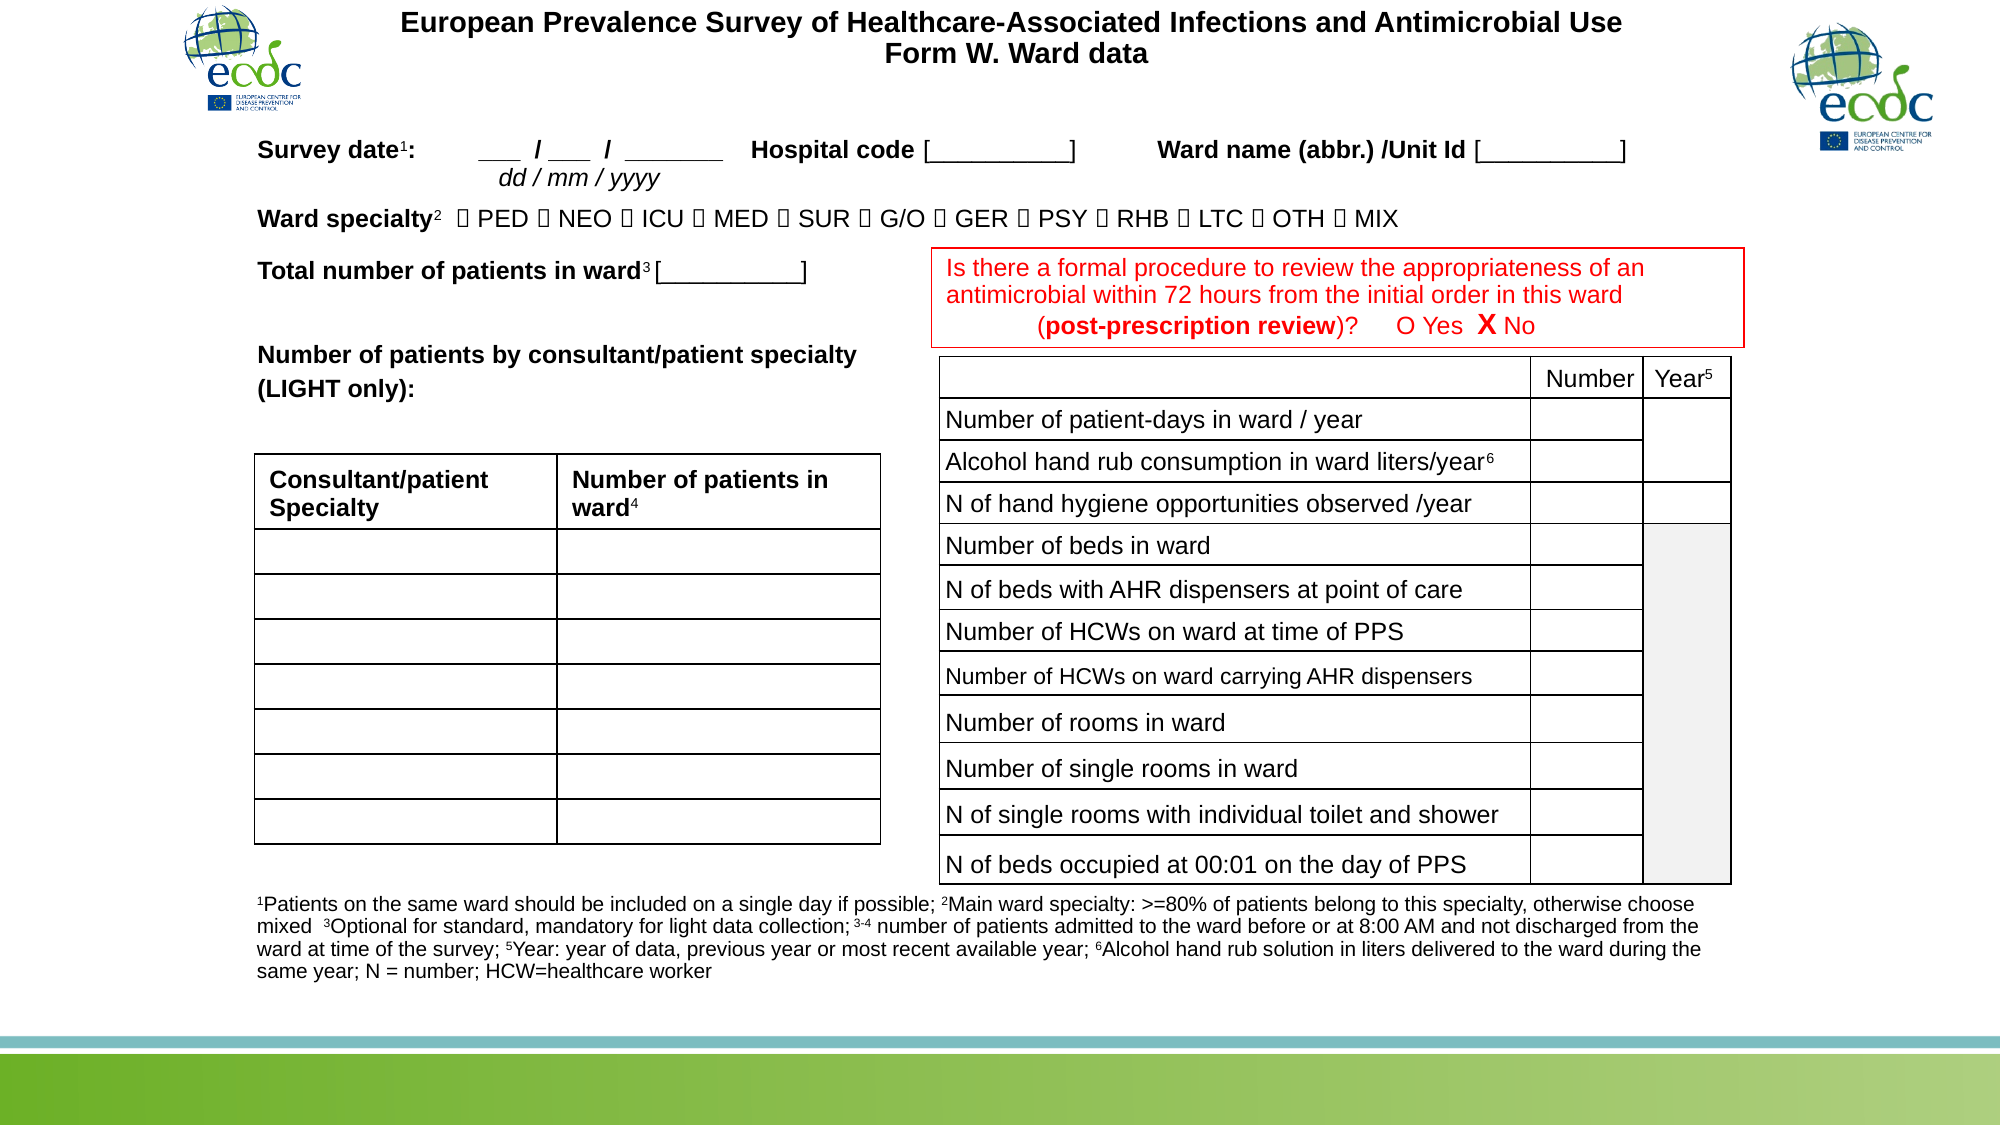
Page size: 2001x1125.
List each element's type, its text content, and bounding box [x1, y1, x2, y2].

table_cell [558, 530, 880, 573]
text_box 1Patients on the same ward should be included on a single day if possible; 2Main ward specialty: >=80% of patients belong to this specialty, otherwise choose mixed 3Optional for standard, mandatory for light data collection; 3-4 number of patients admitted to the ward before or at 8:00 AM and not discharged from the ward at time of the survey; 5Year: year of data, previous year or most recent available year; 6Alcohol hand rub solution in liters delivered to the ward during the same year; N = number; HCW=healthcare worker [242, 886, 1755, 991]
table_header Year5 [1644, 357, 1730, 397]
table_cell [1531, 696, 1642, 742]
table_cell [255, 710, 556, 753]
table_cell [1531, 399, 1642, 439]
table_cell [558, 755, 880, 798]
table_cell [1644, 524, 1730, 883]
table_cell [255, 800, 556, 843]
table_cell [558, 710, 880, 753]
table_cell Number of single rooms in ward [940, 743, 1530, 788]
table_cell [255, 755, 556, 798]
table_cell [255, 665, 556, 708]
table_cell [1531, 652, 1642, 694]
table_cell [558, 800, 880, 843]
table_cell N of beds with AHR dispensers at point of care [940, 566, 1530, 609]
table_header Number [1531, 357, 1642, 397]
table_cell [558, 665, 880, 708]
table_cell Number of HCWs on ward at time of PPS [940, 610, 1530, 650]
table_header Number of patients in ward4 [558, 455, 880, 528]
text_box European Prevalence Survey of Healthcare-Associated Infections and Antimicrobial Use Form W. Ward data [301, 0, 1732, 78]
table_cell [255, 530, 556, 573]
table_cell N of single rooms with individual toilet and shower [940, 790, 1530, 834]
table_cell N of hand hygiene opportunities observed /year [940, 483, 1530, 523]
table_header Consultant/patient Specialty [255, 455, 556, 528]
text_box Survey date1: ___ / ___ / _______ Hospital code [__________] Ward name (abbr.) /Unit Id [__________] dd / mm / yyyy Ward specialty2  PED  NEO  ICU  MED  SUR  G/O  GER  PSY  RHB  LTC  OTH  MIX Total number of patients in ward3 [__________] Number of patients by consultant/patient specialty (LIGHT only): [242, 129, 1720, 411]
table_cell Number of rooms in ward [940, 696, 1530, 742]
table_cell [1531, 524, 1642, 564]
table_cell [1531, 836, 1642, 883]
table_cell Number of patient-days in ward / year [940, 399, 1530, 439]
table_cell [558, 575, 880, 618]
text_box Is there a formal procedure to review the appropriateness of an antimicrobial within 72 hours from the initial order in this ward (post-prescription review)? O Yes X No [931, 247, 1744, 348]
table_cell [1531, 566, 1642, 609]
picture [0, 0, 2000, 1125]
table_cell Number of HCWs on ward carrying AHR dispensers [940, 652, 1530, 694]
table_cell [558, 620, 880, 663]
table_cell [1531, 743, 1642, 788]
table_cell [255, 575, 556, 618]
table_cell [1531, 610, 1642, 650]
table_cell [255, 620, 556, 663]
table_cell N of beds occupied at 00:01 on the day of PPS [940, 836, 1530, 883]
table_header [940, 357, 1530, 397]
table_cell [1644, 483, 1730, 523]
table_cell [1644, 399, 1730, 481]
table_cell [1531, 441, 1642, 481]
table_cell [1531, 790, 1642, 834]
table_cell [1531, 483, 1642, 523]
table_cell Number of beds in ward [940, 524, 1530, 564]
table_cell Alcohol hand rub consumption in ward liters/year6 [940, 441, 1530, 481]
